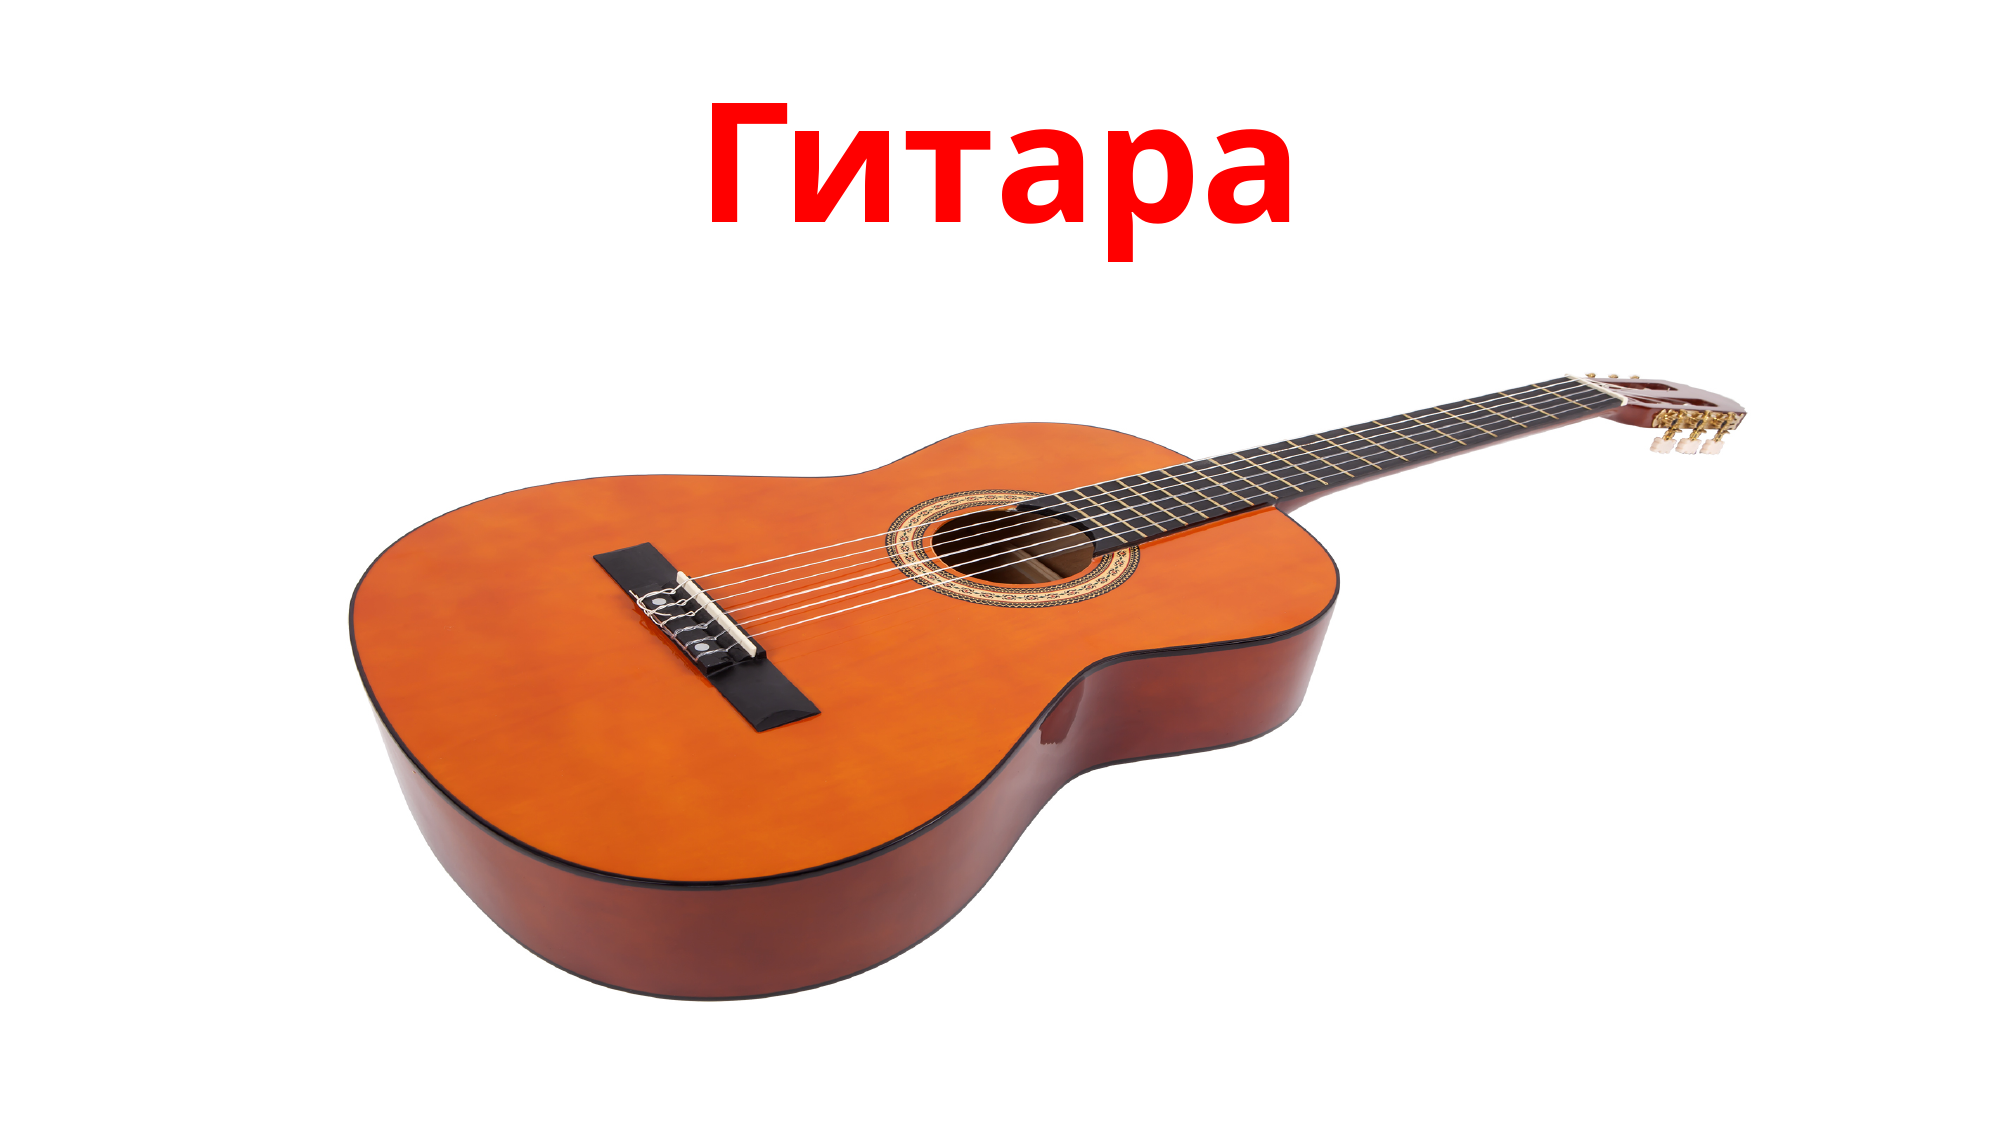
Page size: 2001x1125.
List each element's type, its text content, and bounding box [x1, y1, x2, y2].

title Гитара [137, 59, 1863, 278]
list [344, 370, 1751, 1003]
